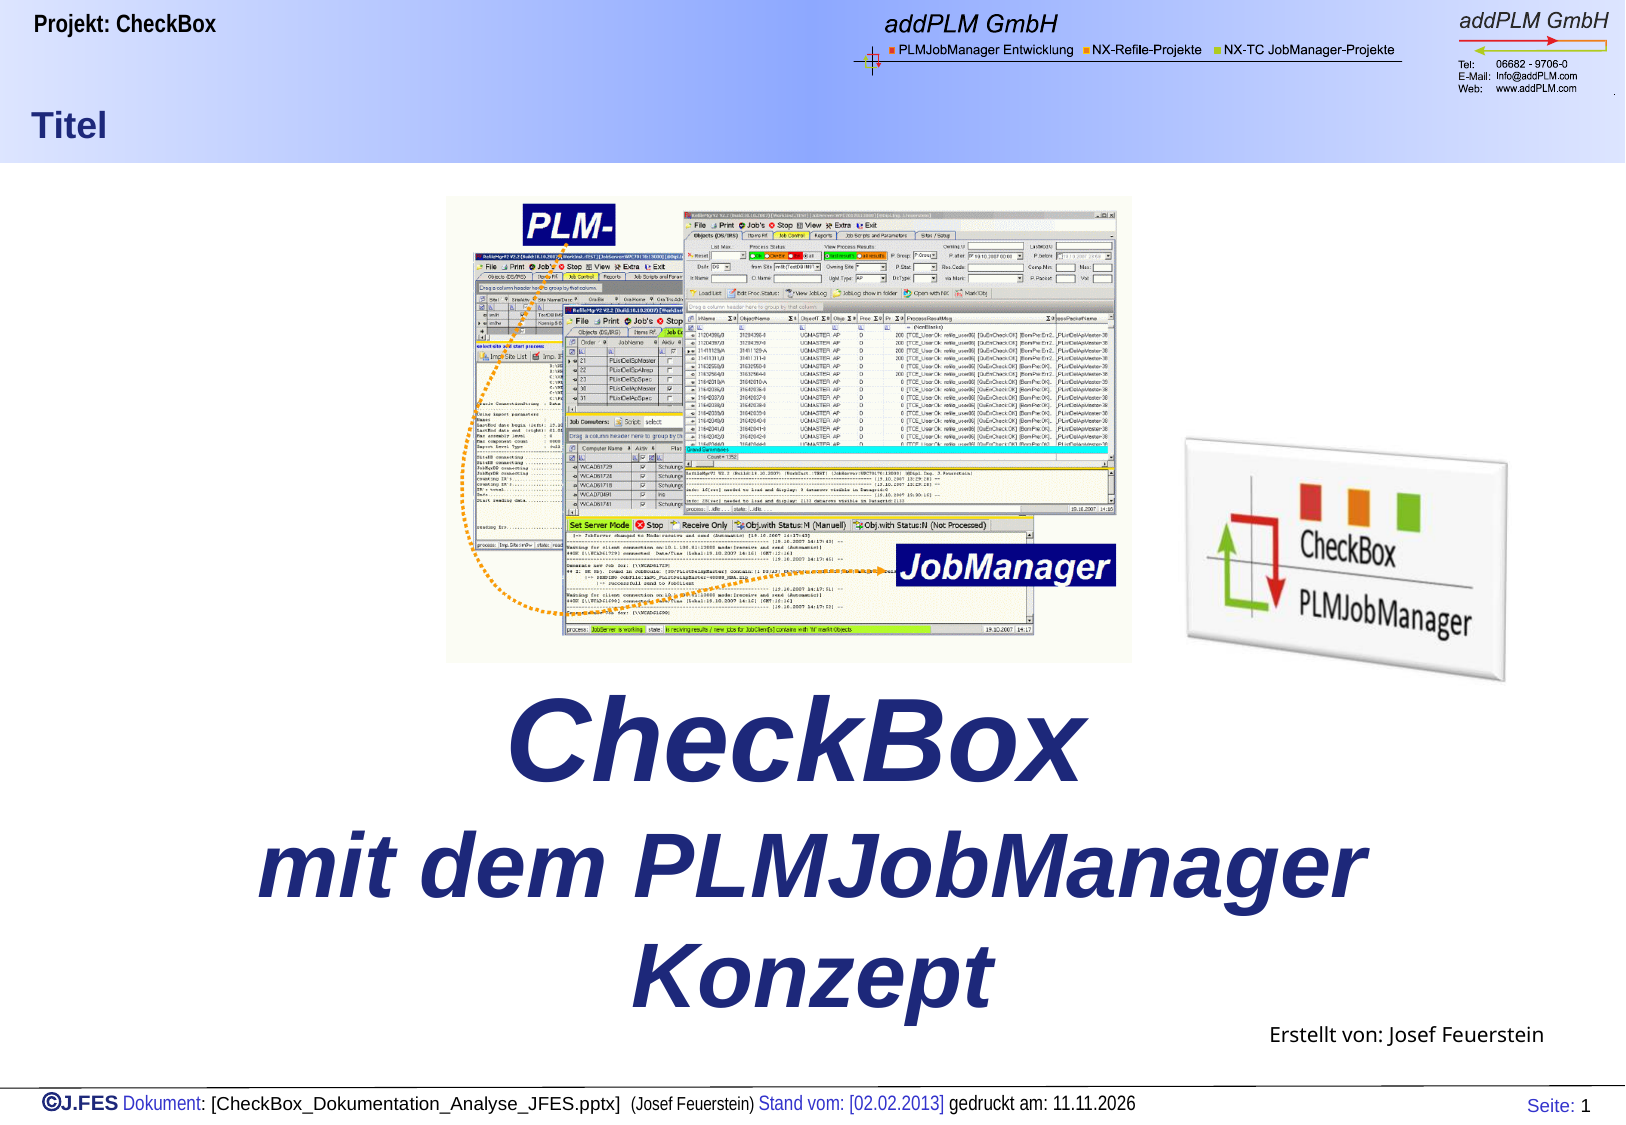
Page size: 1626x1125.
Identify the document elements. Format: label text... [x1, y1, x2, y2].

picture [1178, 429, 1512, 689]
picture [446, 196, 1132, 663]
text_box Erstellt von: Josef Feuerstein [1215, 1019, 1598, 1054]
title Titel [30, 73, 1600, 147]
text_box CheckBox mit dem PLMJobManager Konzept [184, 651, 1441, 1037]
